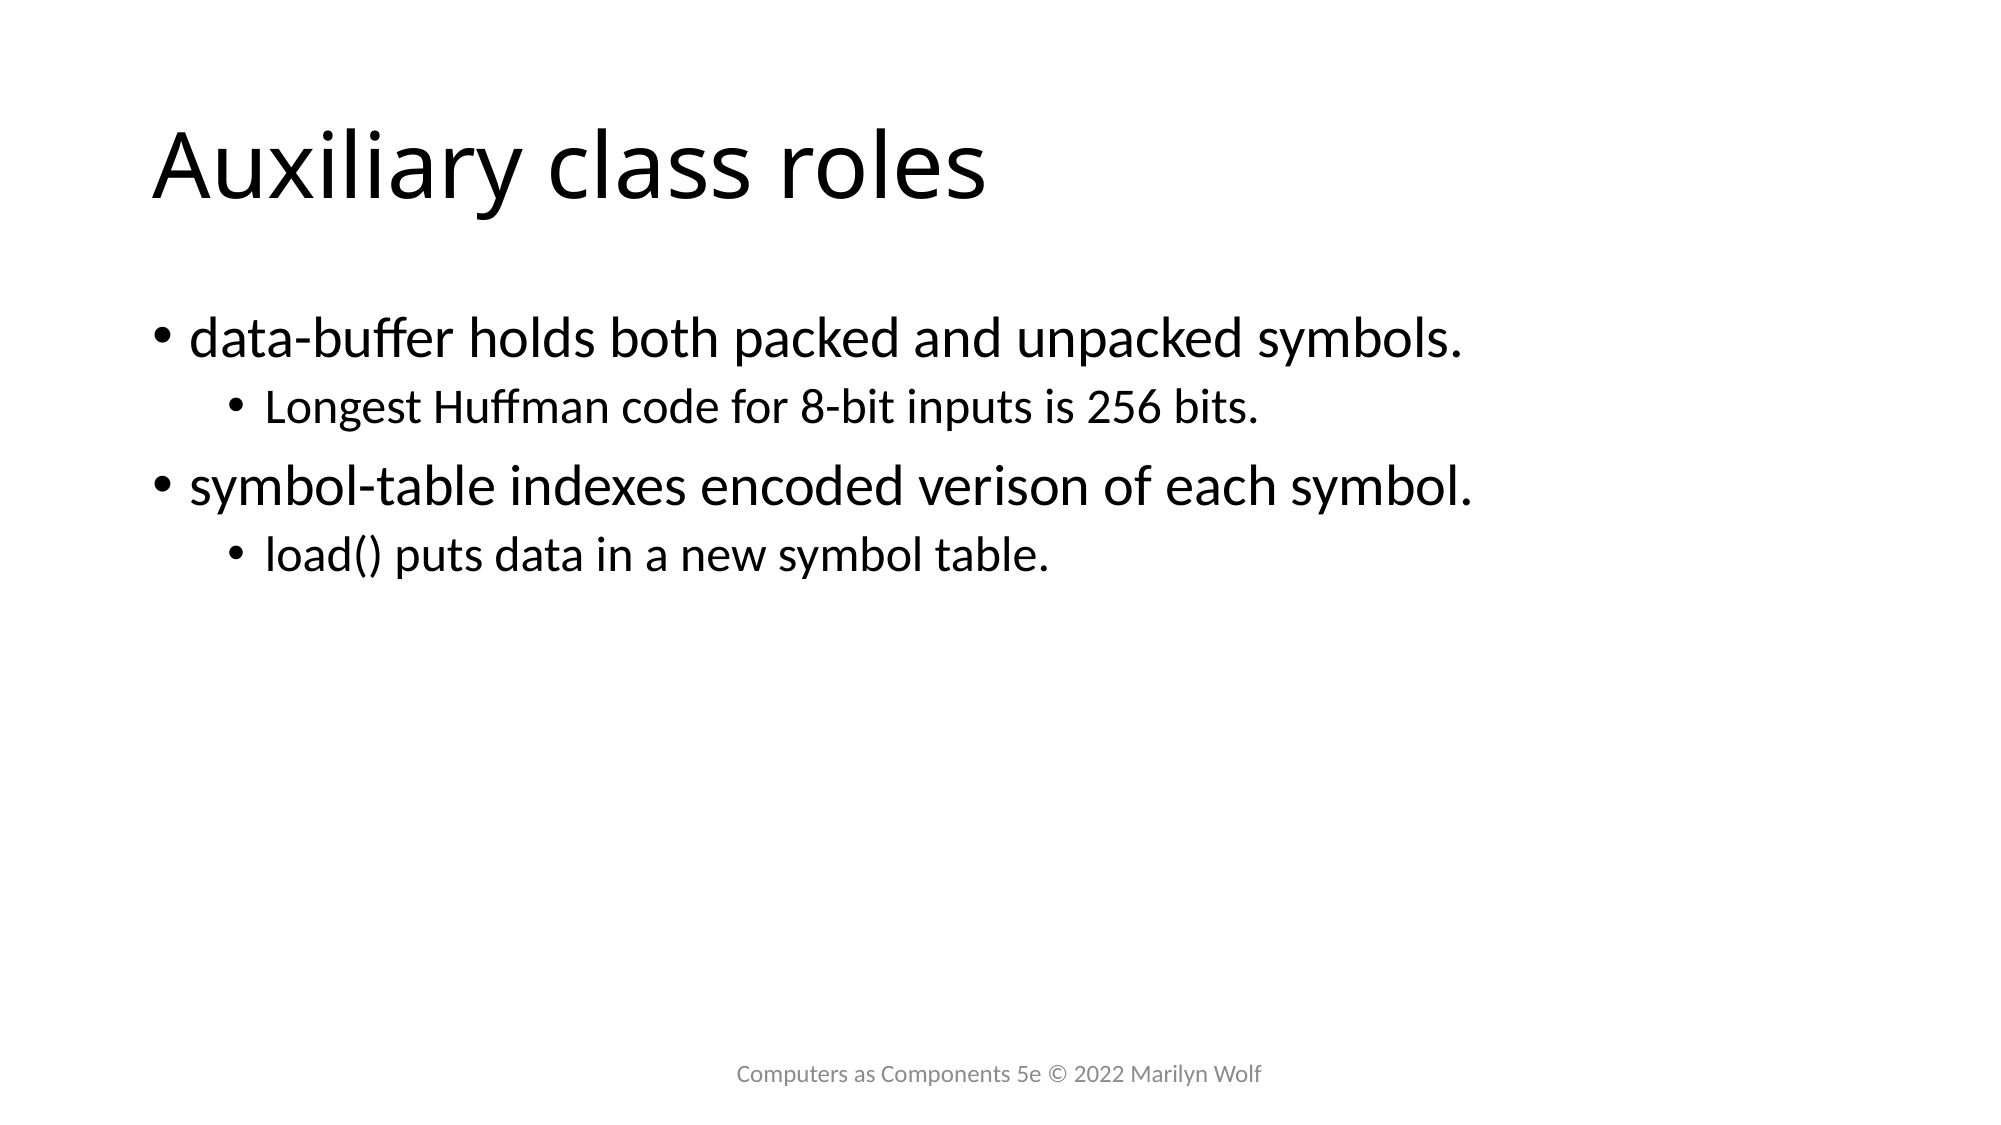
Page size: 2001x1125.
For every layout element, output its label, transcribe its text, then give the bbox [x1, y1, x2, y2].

footer Computers as Components 5e © 2022 Marilyn Wolf [662, 1042, 1338, 1103]
list data-buffer holds both packed and unpacked symbols. Longest Huffman code for 8-bit inputs is 256 bits. symbol-table indexes encoded verison of each symbol. load() puts data in a new symbol table. [137, 299, 1863, 1014]
title Auxiliary class roles [137, 59, 1863, 278]
